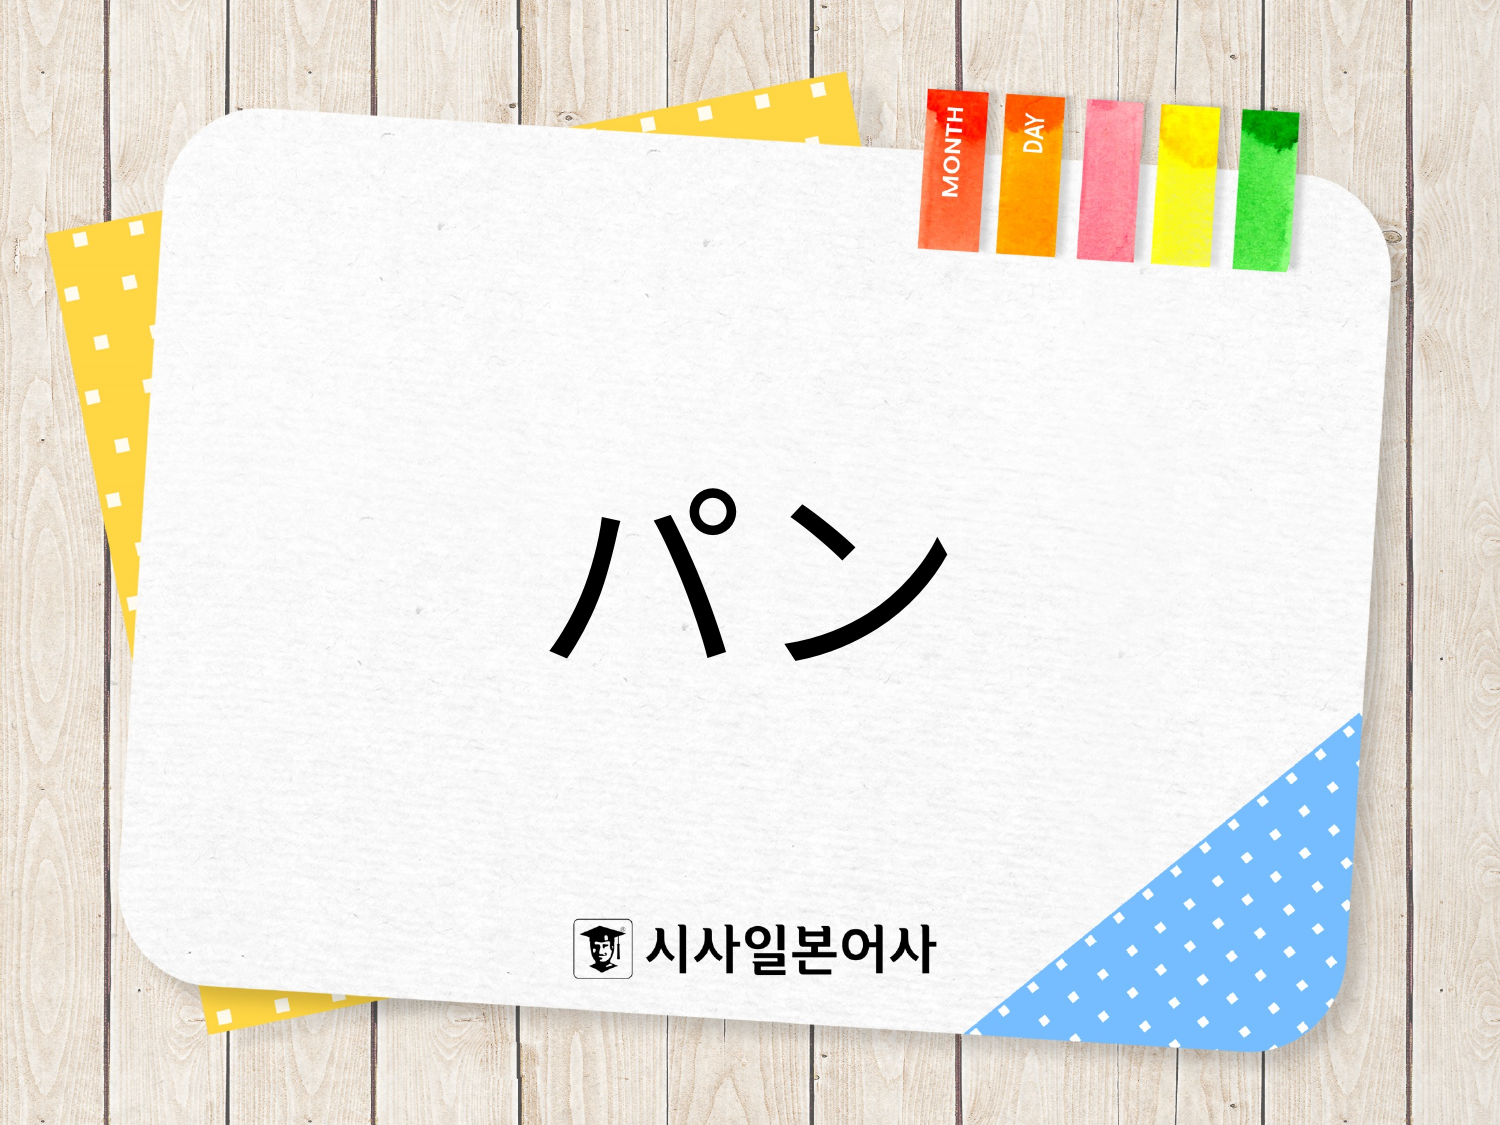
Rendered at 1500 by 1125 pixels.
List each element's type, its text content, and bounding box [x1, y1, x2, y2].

title パン [75, 338, 1425, 811]
picture [0, 0, 1500, 1125]
